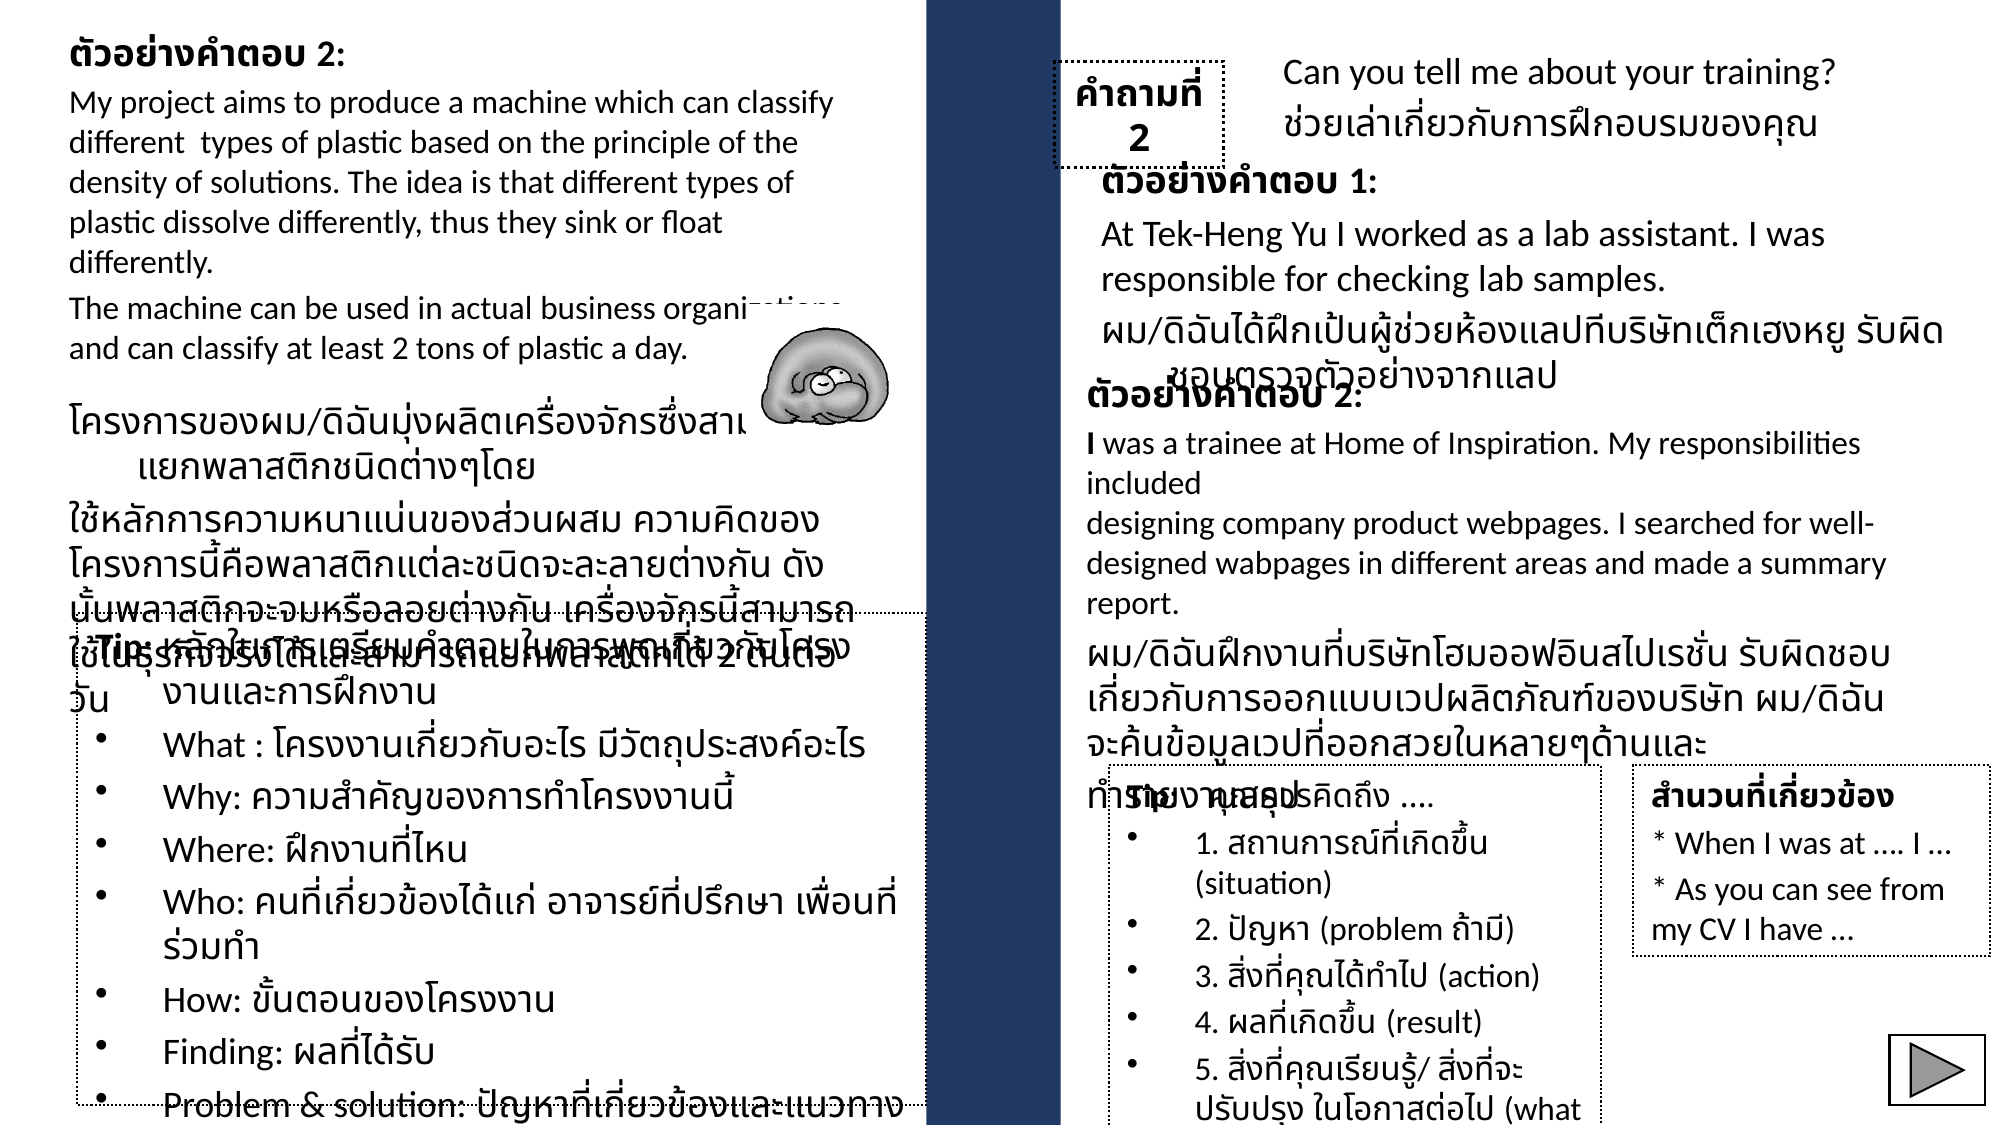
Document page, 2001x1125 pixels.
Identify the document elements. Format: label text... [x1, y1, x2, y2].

text_box สำนวนที่เกี่ยวข้อง * When I was at …. I … * As you can see from my CV I have … [1632, 765, 1991, 957]
text_box คำถามที่ 2 [1054, 61, 1224, 168]
text_box ตัวอย่างคำตอบ 1: At Tek-Heng Yu I worked as a lab assistant. I was responsible for checking lab samples. ผม/ดิฉันได้ฝึกเป้นผู้ช่วยห้องแลปทีบริษัทเต็กเฮงหยู รับผิดชอบตรวจตัวอย่างจากแลป [1084, 148, 2000, 358]
text_box Tip: หลักในการเตรียมคำตอบในการพูดเกี่ยวกับโครงงานและการฝึกงาน What : โครงงานเกี่ยวกับอะไร มีวัตถุประสงค์อะไร Why: ความสำคัญของการทำโครงงานนี้ Where: ฝึกงานที่ไหน Who: คนที่เกี่ยวข้องได้แก่ อาจารย์ที่ปรึกษา เพื่อนที่ร่วมทำ How: ขั้นตอนของโครงงาน Finding: ผลที่ได้รับ Problem & solution: ปัญหาที่เกี่ยวข้องและแนวทางการแก้ไข Experience gained: ได้รับความรู้อะไร [77, 613, 927, 1106]
text_box ตัวอย่างคำตอบ 2: I was a trainee at Home of Inspiration. My responsibilities included designing company product webpages. I searched for well-designed wabpages in different areas and made a summary report. ผม/ดิฉันฝึกงานที่บริษัทโฮมออฟอินสไปเรชั่น รับผิดชอบเกี่ยวกับการออกแบบเวปผลิตภัณฑ์ของบริษัท ผม/ดิฉันจะค้นข้อมูลเวปที่ออกสวยในหลายๆด้านและ ทำรายงานสรุป [1070, 361, 1921, 447]
text_box Can you tell me about your training? ช่วยเล่าเกี่ยวกับการฝึกอบรมของคุณ [1265, 37, 1959, 128]
picture [746, 304, 903, 439]
text_box Tip: คุณควรคิดถึง …. 1. สถานการณ์ที่เกิดขึ้น (situation) 2. ปัญหา (problem ถ้ามี) 3. สิ่งที่คุณได้ทำไป (action) 4. ผลที่เกิดขึ้น (result) 5. สิ่งที่คุณเรียนรู้/ สิ่งที่จะปรับปรุง ในโอกาสต่อไป (what learnt) [1108, 765, 1601, 1125]
text_box ตัวอย่างคำตอบ 2: My project aims to produce a machine which can classify different types of plastic based on the principle of the density of solutions. The idea is that different types of plastic dissolve differently, thus they sink or float differently. The machine can be used in actual business organizations and can classify at least 2 tons of plastic a day. โครงการของผม/ดิฉันมุ่งผลิตเครื่องจักรซึ่งสามารถแยกพลาสติกชนิดต่างๆโดย ใช้หลักการความหนาแน่นของส่วนผสม ความคิดของโครงการนี้คือพลาสติกแต่ละชนิดจะละลายต่างกัน ดังนั้นพลาสติกจะจมหรือลอยต่างกัน เครื่องจักรนี้สามารถใช้ในธุรกิจจริงได้และสามารถแยกพลาสติกได้ 2 ตันต่อวัน [52, 20, 879, 106]
text_box [925, 0, 1062, 1125]
text_box [1888, 1034, 1986, 1106]
